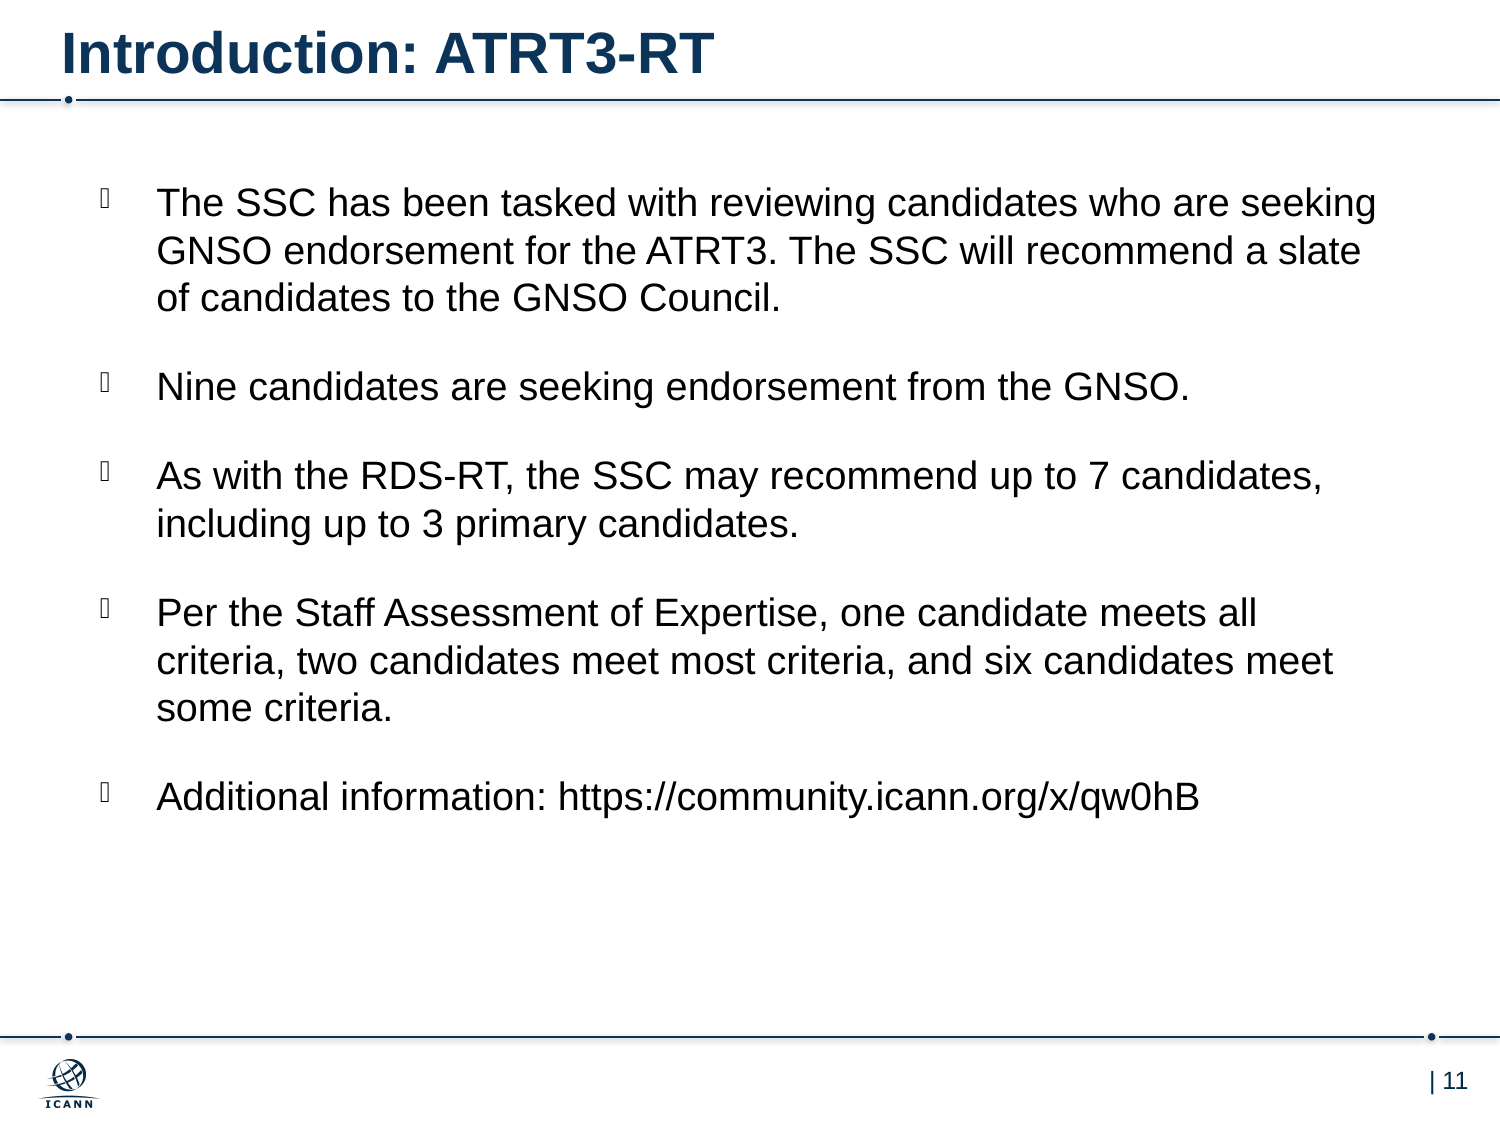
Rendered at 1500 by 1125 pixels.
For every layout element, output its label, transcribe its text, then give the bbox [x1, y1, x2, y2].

title Introduction: ATRT3-RT [61, 7, 1376, 82]
picture [38, 1059, 100, 1108]
list The SSC has been tasked with reviewing candidates who are seeking GNSO endorsement for the ATRT3. The SSC will recommend a slate of candidates to the GNSO Council. Nine candidates are seeking endorsement from the GNSO. As with the RDS-RT, the SSC may recommend up to 7 candidates, including up to 3 primary candidates. Per the Staff Assessment of Expertise, one candidate meets all criteria, two candidates meet most criteria, and six candidates meet some criteria. Additional information: https://community.icann.org/x/qw0hB [99, 177, 1398, 928]
